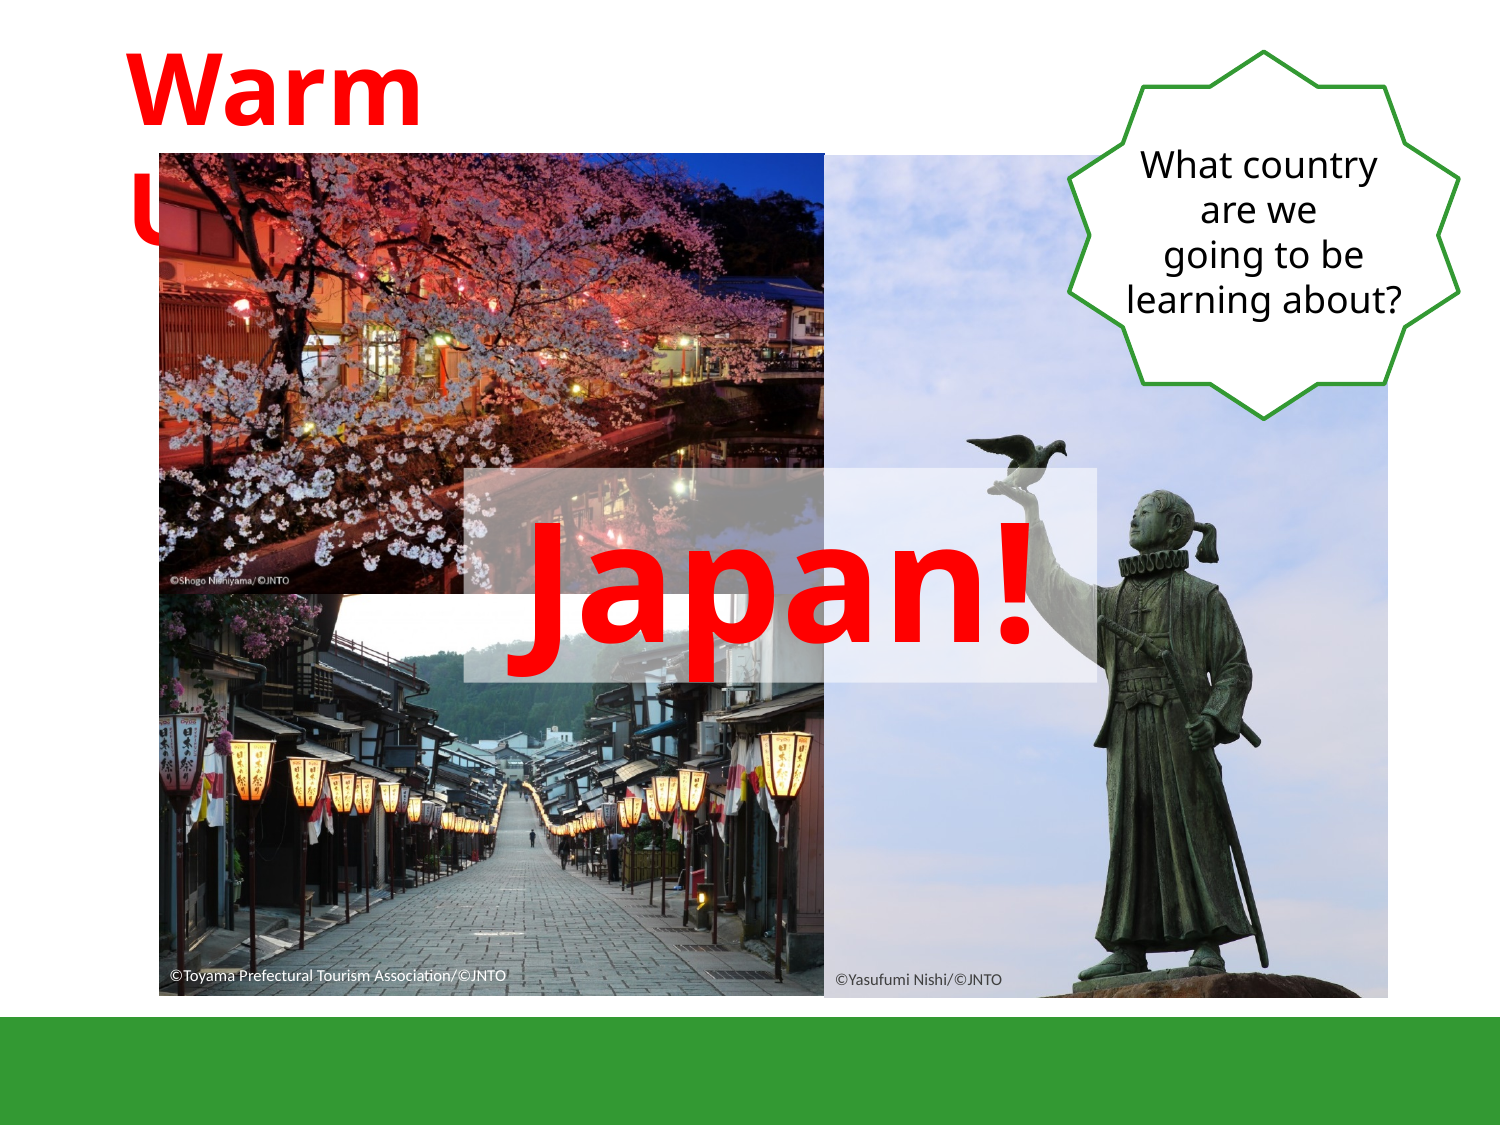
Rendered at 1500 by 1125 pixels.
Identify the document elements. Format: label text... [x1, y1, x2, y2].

text_box Warm Up [112, 18, 605, 274]
picture [158, 152, 825, 996]
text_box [1068, 51, 1459, 420]
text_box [819, 155, 1389, 998]
text_box [0, 1017, 1500, 1125]
